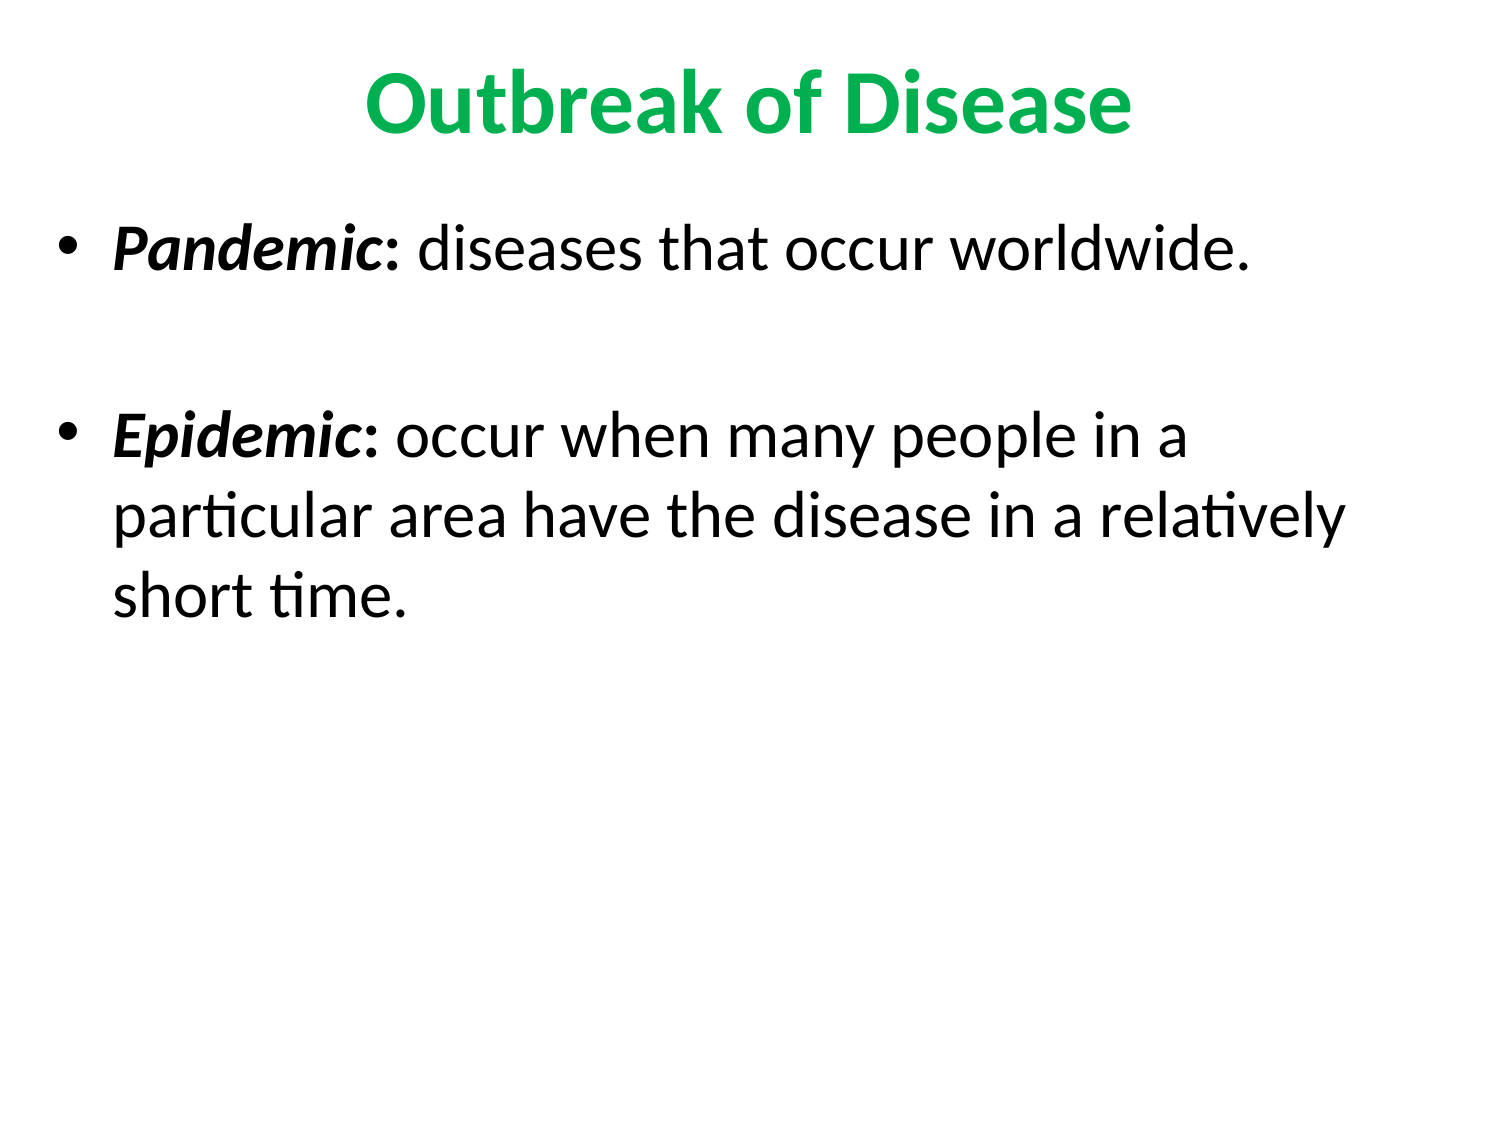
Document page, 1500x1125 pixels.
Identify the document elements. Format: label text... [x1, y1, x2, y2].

title Outbreak of Disease [0, 3, 1500, 191]
list Pandemic: diseases that occur worldwide. Epidemic: occur when many people in a particular area have the disease in a relatively short time. [41, 196, 1459, 929]
